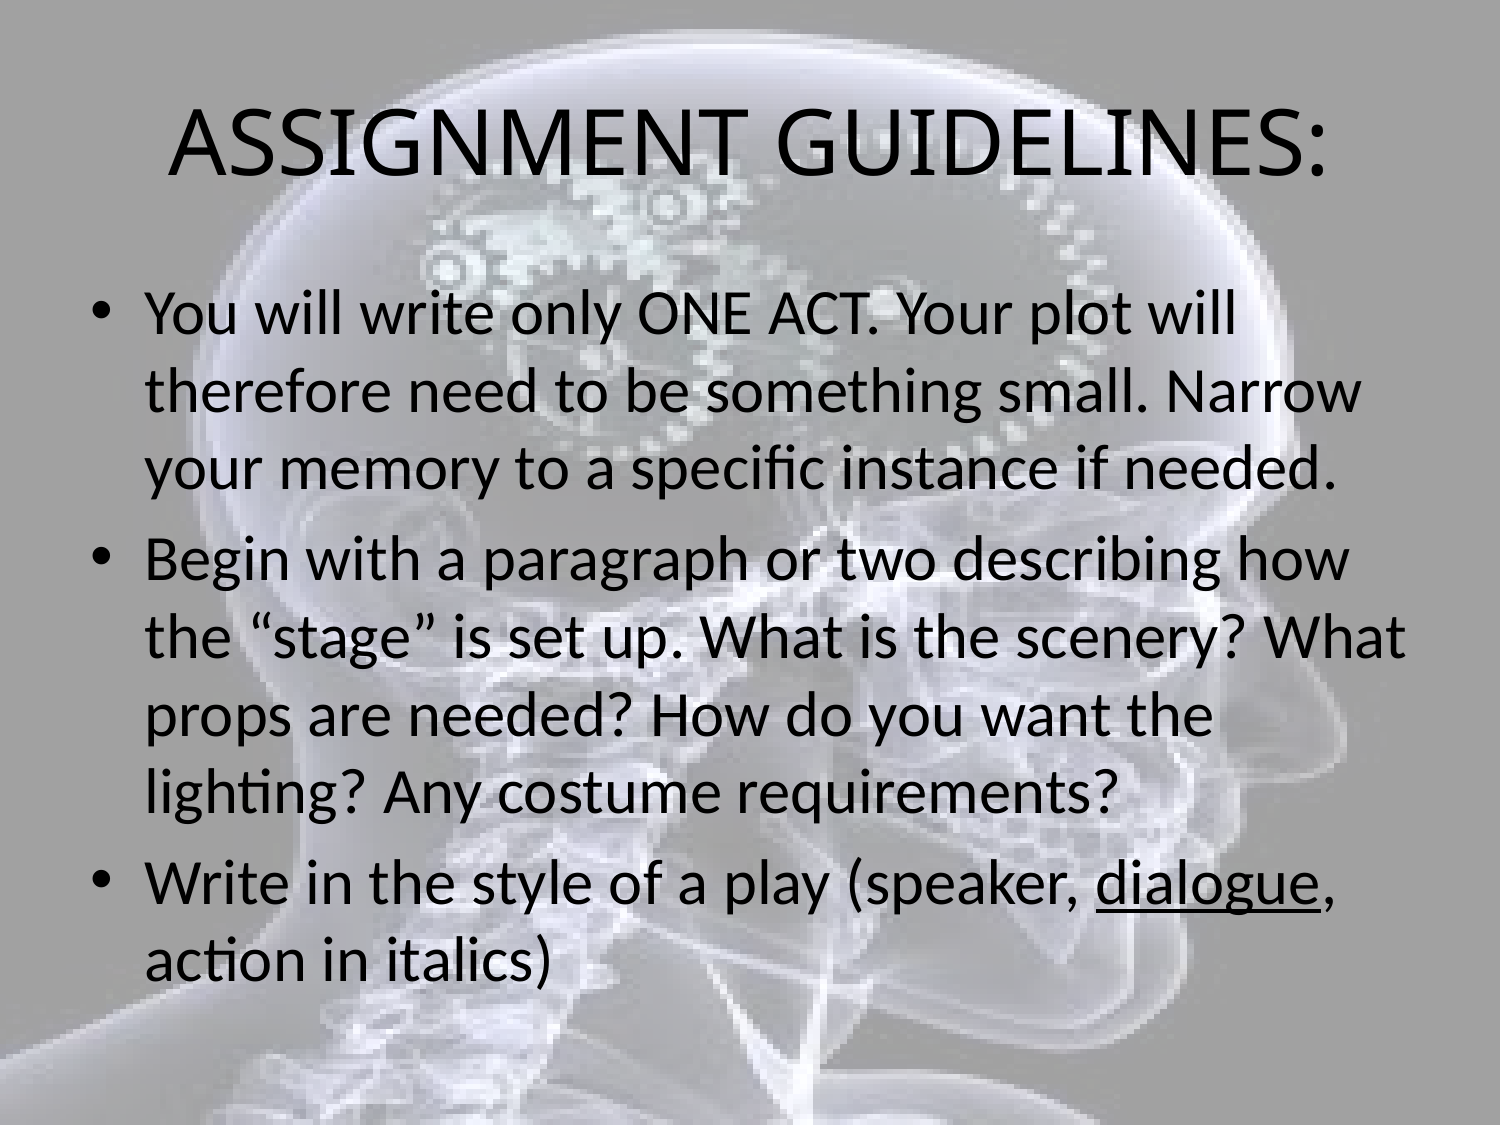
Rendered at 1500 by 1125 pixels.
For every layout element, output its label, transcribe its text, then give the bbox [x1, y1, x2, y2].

list You will write only ONE ACT. Your plot will therefore need to be something small. Narrow your memory to a specific instance if needed. Begin with a paragraph or two describing how the “stage” is set up. What is the scenery? What props are needed? How do you want the lighting? Any costume requirements? Write in the style of a play (speaker, dialogue, action in italics) [75, 262, 1425, 1005]
title ASSIGNMENT GUIDELINES: [75, 45, 1425, 233]
